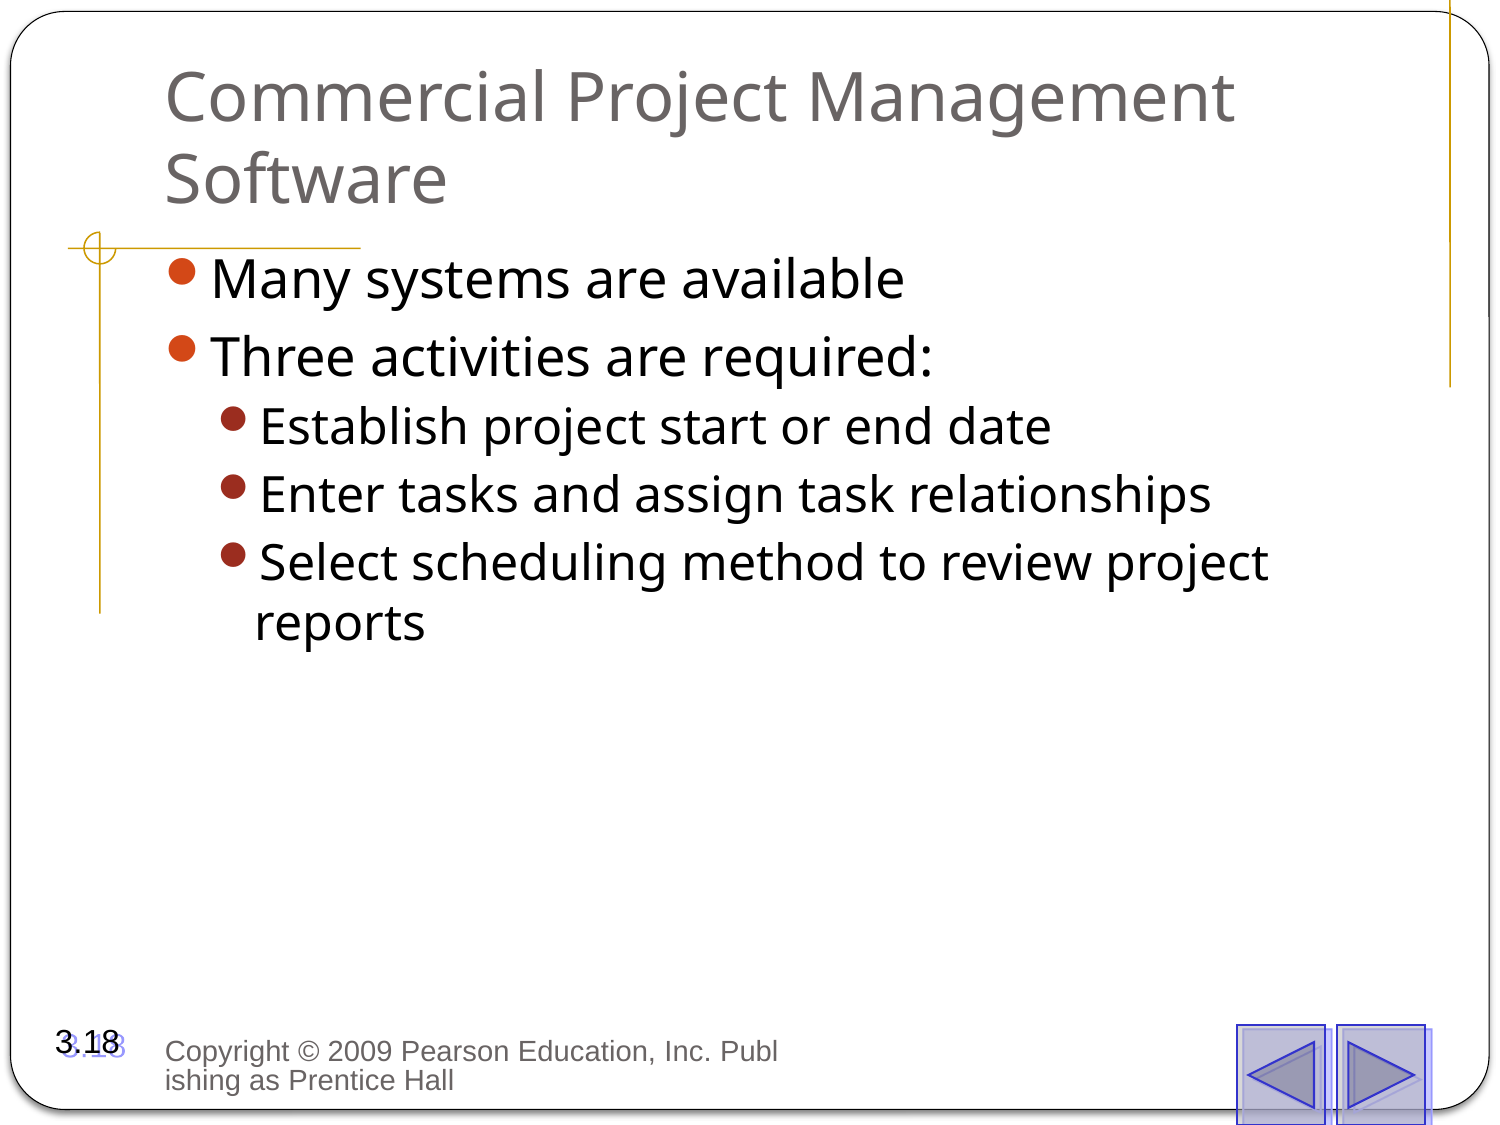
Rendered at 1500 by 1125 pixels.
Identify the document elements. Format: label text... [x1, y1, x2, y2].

text_box 3.18 [37, 1012, 138, 1107]
footer Copyright © 2009 Pearson Education, Inc. Publishing as Prentice Hall [150, 1012, 800, 1088]
title Commercial Project Management Software [150, 45, 1425, 233]
list Many systems are available Three activities are required: Establish project start or end date Enter tasks and assign task relationships Select scheduling method to review project reports [150, 237, 1425, 988]
